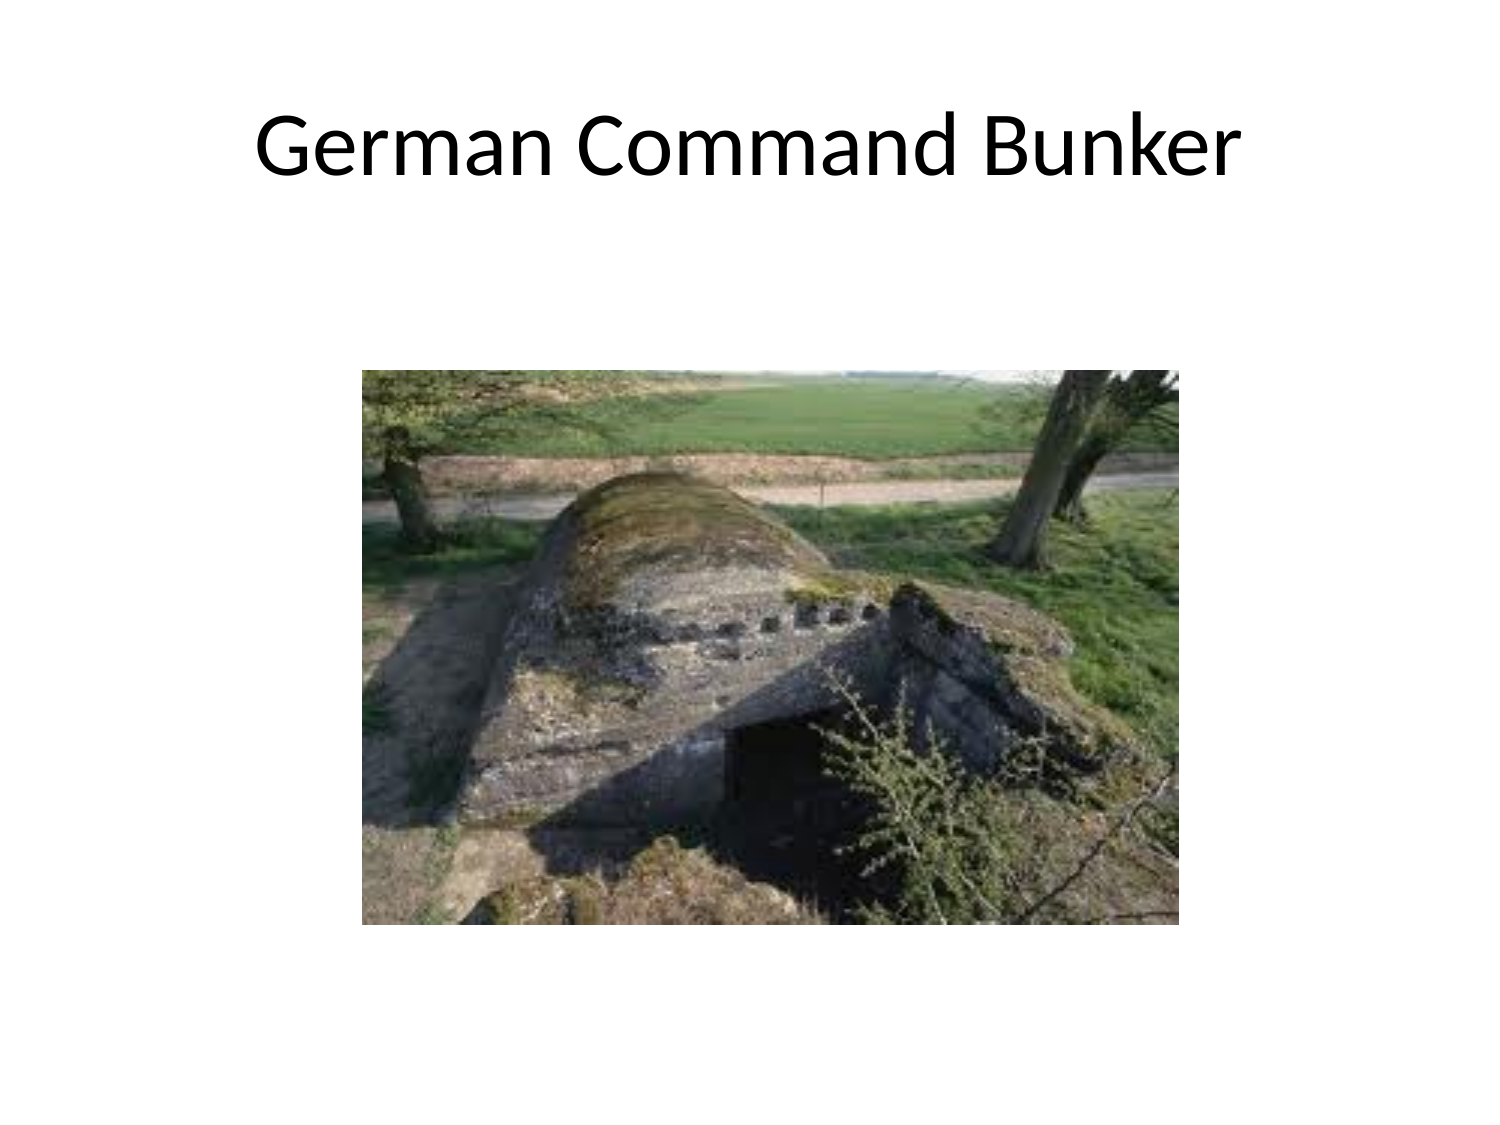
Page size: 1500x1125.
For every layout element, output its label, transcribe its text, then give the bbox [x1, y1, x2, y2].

title German Command Bunker [75, 45, 1425, 233]
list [362, 369, 1179, 926]
